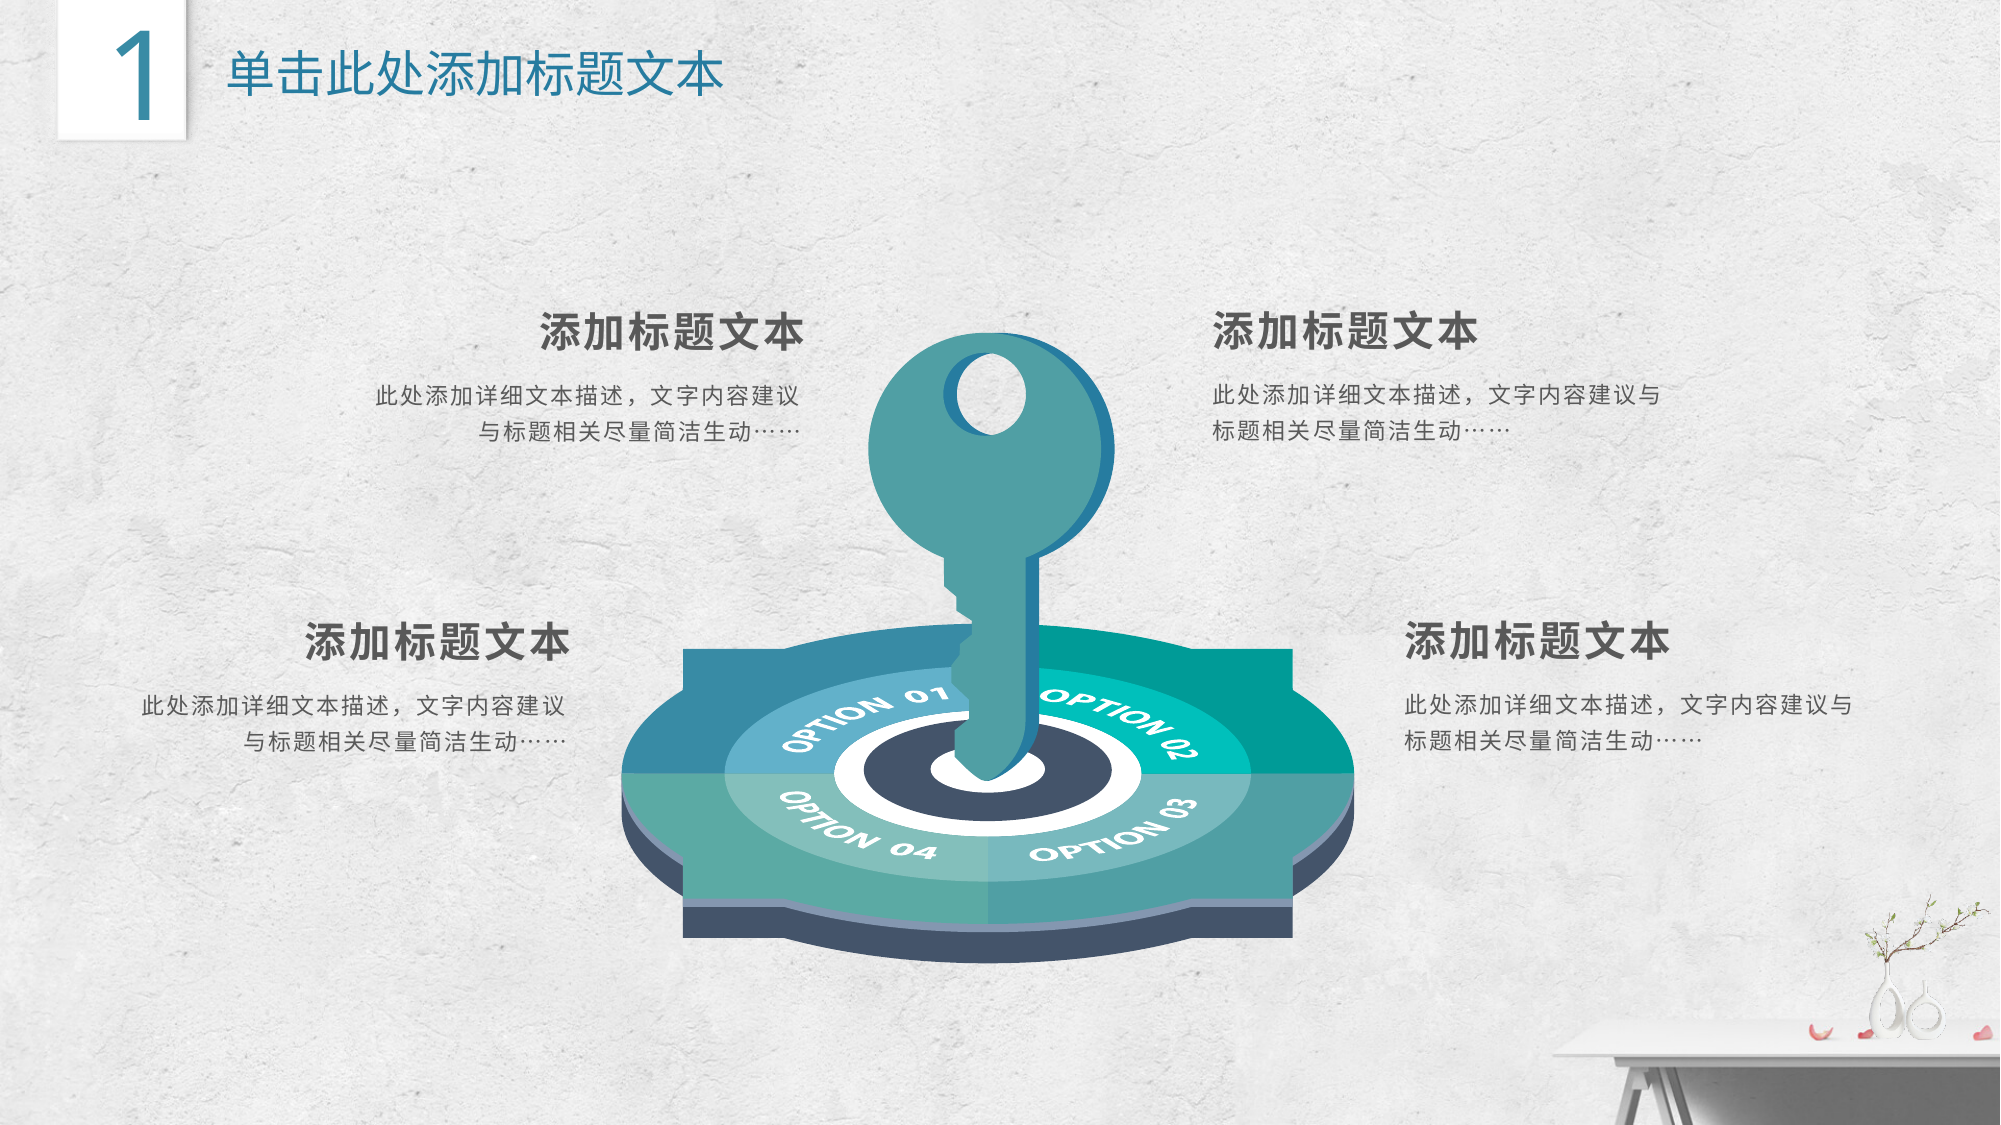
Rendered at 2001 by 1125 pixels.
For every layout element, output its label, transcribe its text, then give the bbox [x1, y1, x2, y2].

picture [0, 0, 2000, 1125]
text_box 单击此处添加标题文本 [210, 35, 924, 110]
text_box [358, 298, 820, 450]
text_box 1 [90, 0, 193, 153]
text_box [1390, 607, 1889, 759]
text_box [1198, 297, 1697, 449]
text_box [123, 608, 586, 760]
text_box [621, 623, 1355, 964]
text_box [868, 332, 1115, 781]
